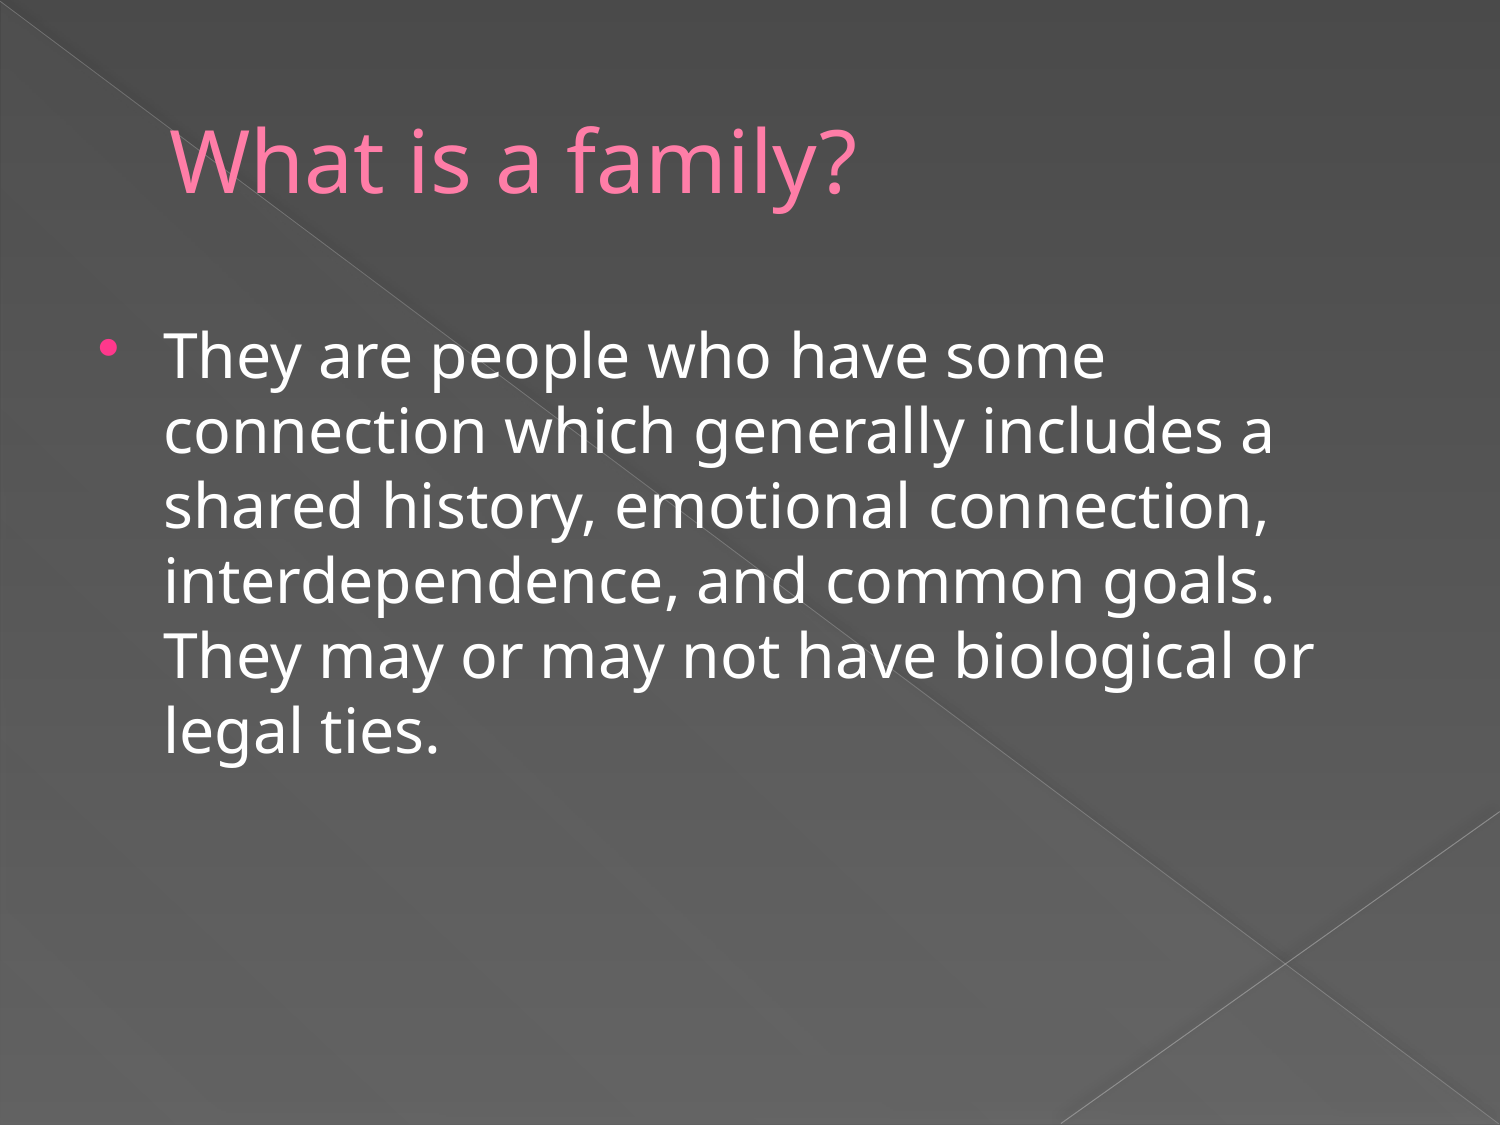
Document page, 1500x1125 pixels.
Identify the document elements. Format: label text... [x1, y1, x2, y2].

title What is a family? [75, 43, 1425, 274]
list They are people who have some connection which generally includes a shared history, emotional connection, interdependence, and common goals. They may or may not have biological or legal ties. [75, 308, 1425, 1059]
